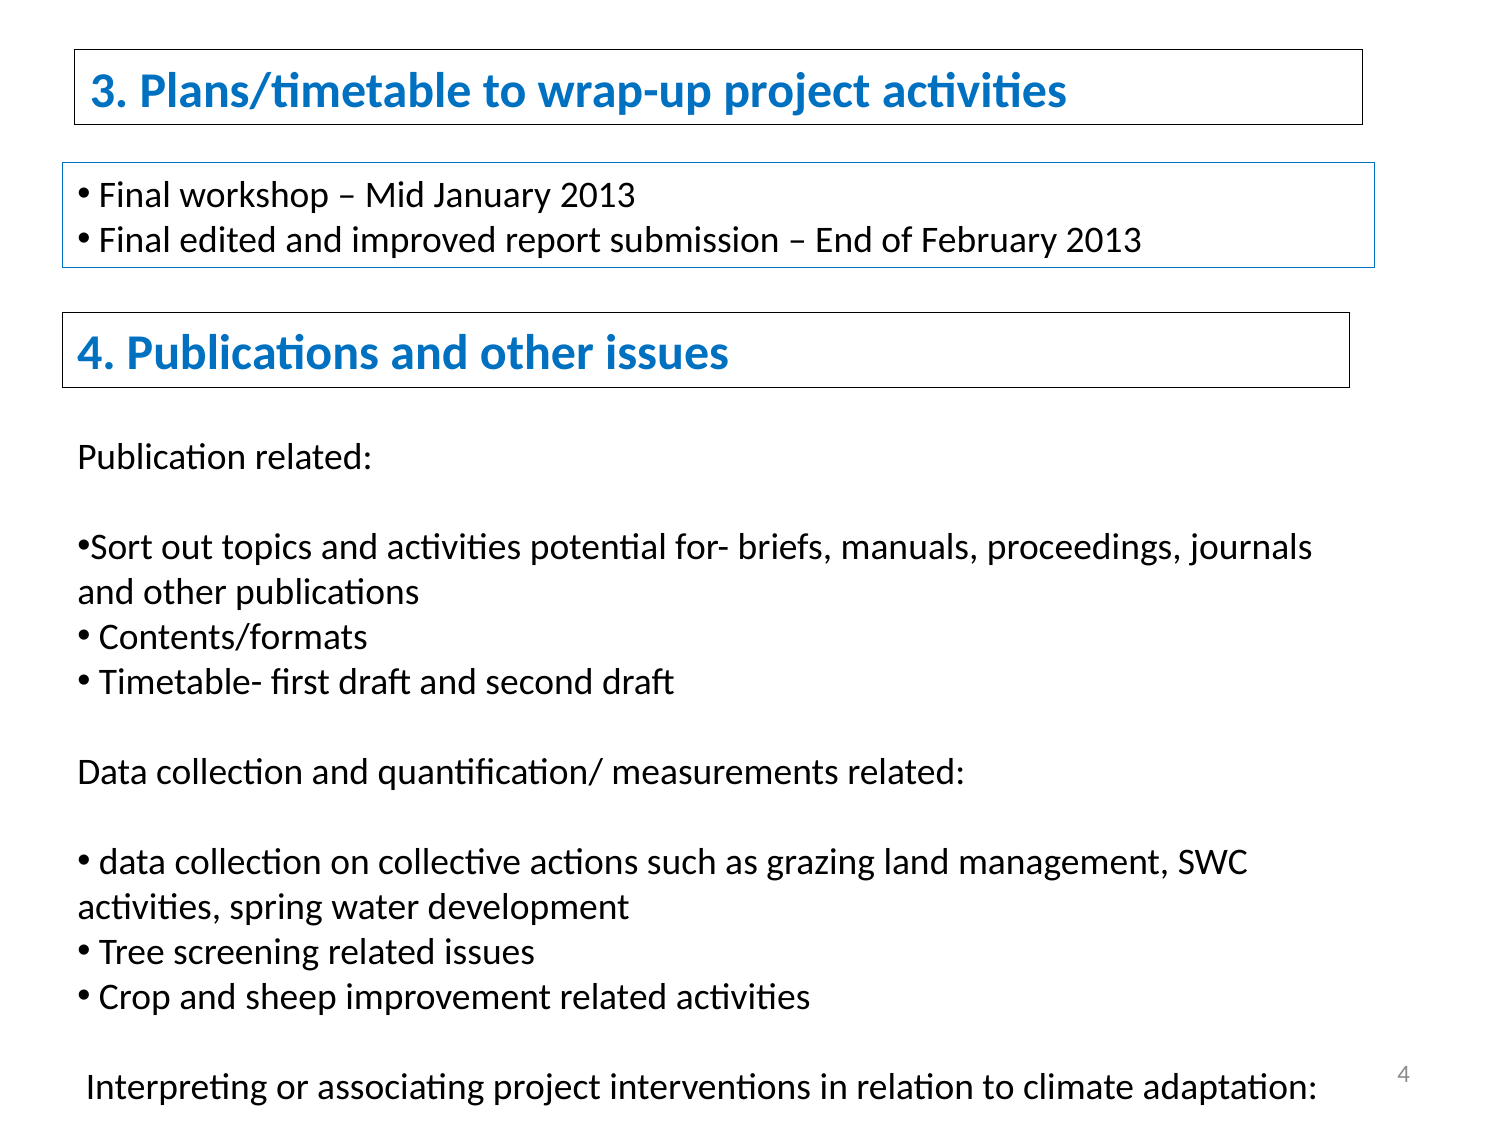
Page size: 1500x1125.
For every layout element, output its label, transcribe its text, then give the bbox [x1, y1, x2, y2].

slide_number 4 [1074, 1042, 1425, 1103]
text_box 3. Plans/timetable to wrap-up project activities [74, 49, 1363, 125]
text_box 4. Publications and other issues [62, 312, 1350, 388]
text_box Final workshop – Mid January 2013 Final edited and improved report submission – End of February 2013 [62, 162, 1375, 268]
text_box Publication related: Sort out topics and activities potential for- briefs, manuals, proceedings, journals and other publications Contents/formats Timetable- first draft and second draft Data collection and quantification/ measurements related: data collection on collective actions such as grazing land management, SWC activities, spring water development Tree screening related issues Crop and sheep improvement related activities Interpreting or associating project interventions in relation to climate adaptation: [62, 424, 1388, 1115]
